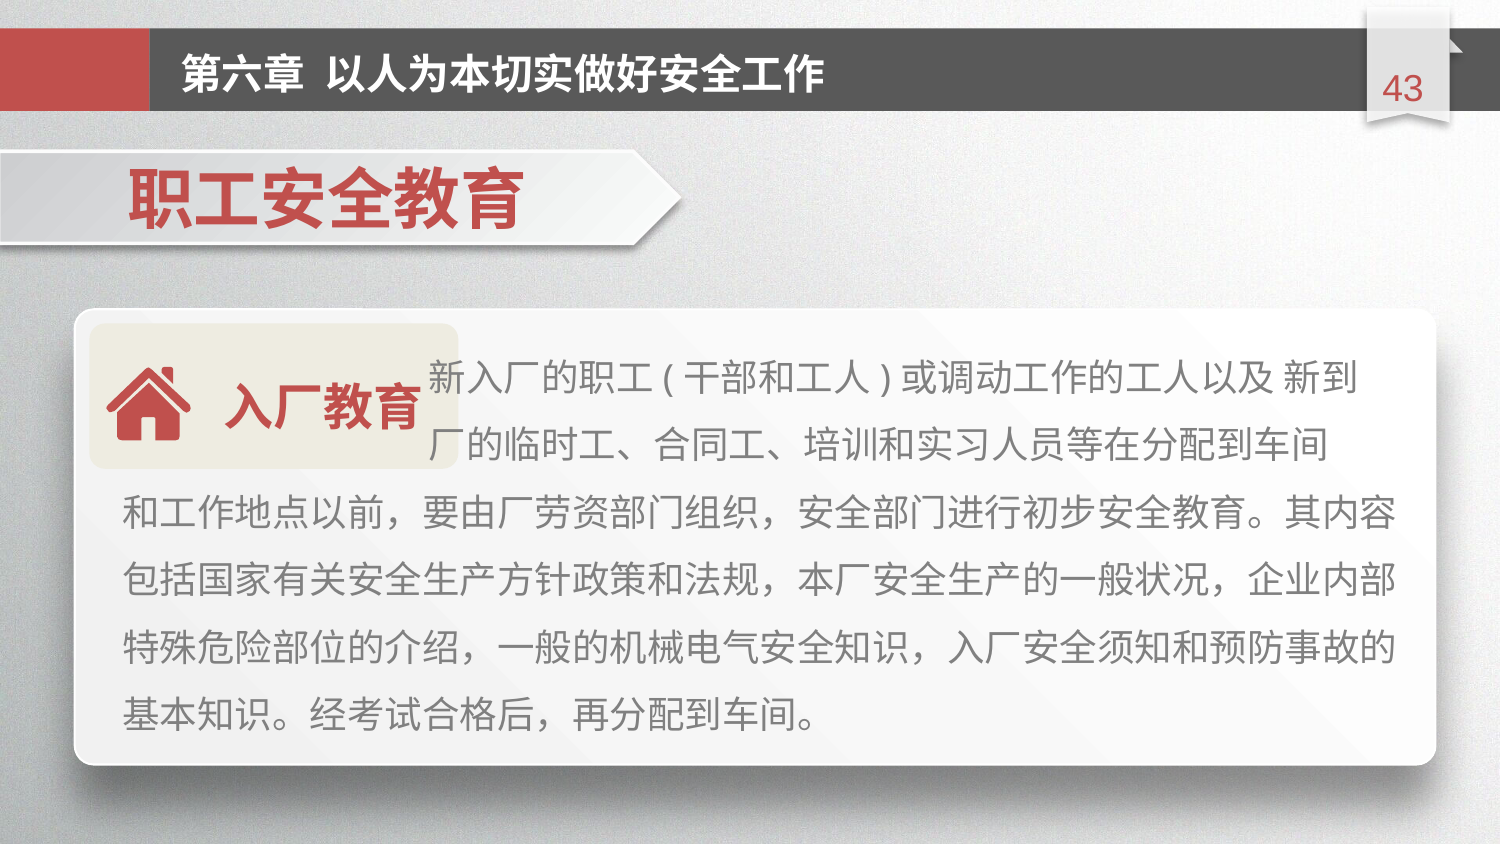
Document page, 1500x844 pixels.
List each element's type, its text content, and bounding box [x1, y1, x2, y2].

picture [0, 0, 1500, 28]
picture [0, 111, 1500, 844]
text_box 第六章 以人为本切实做好安全工作 [165, 40, 1030, 106]
text_box 职工安全教育 [0, 150, 681, 245]
text_box 新入厂的职工(干部和工人)或调动工作的工人以及 新到 厂的临时工、合同工、培训和实习人员等在分配到车间 和工作地点以前，要由厂劳资部门组织，安全部门进行初步安全教育。其内容包括国家有关安全生产方针政策和法规，本厂安全生产的一般状况，企业内部特殊危险部位的介绍，一般的机械电气安全知识，入厂安全须知和预防事故的基本知识。经考试合格后，再分配到车间。 [106, 323, 1436, 745]
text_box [89, 323, 459, 469]
text_box [74, 309, 1436, 765]
